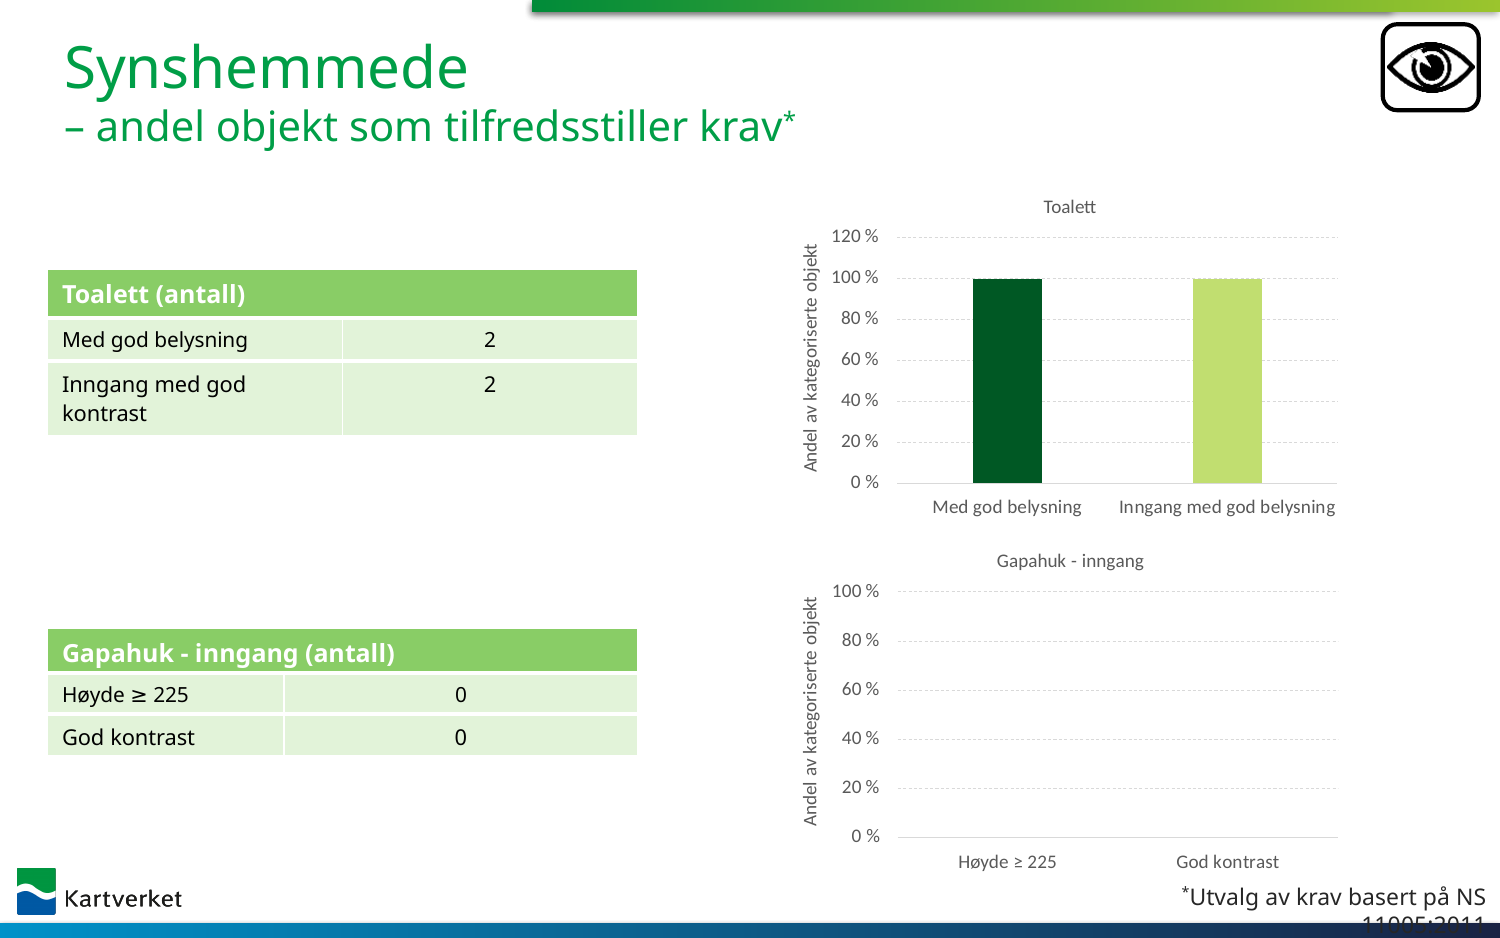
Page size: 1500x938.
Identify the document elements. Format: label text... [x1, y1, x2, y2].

table_cell 2 [343, 363, 637, 435]
table_cell 2 [343, 320, 637, 359]
picture [791, 187, 1348, 526]
table_cell God kontrast [48, 716, 283, 755]
table_header Toalett (antall) [48, 270, 637, 316]
table_cell 0 [285, 716, 637, 755]
table_header Gapahuk - inngang (antall) [48, 629, 637, 671]
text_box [1382, 24, 1480, 111]
table_cell Inngang med god kontrast [48, 363, 342, 435]
picture [791, 541, 1349, 880]
table_cell Med god belysning [48, 320, 342, 359]
text_box Synshemmede – andel objekt som tilfredsstiller krav* [49, 24, 1431, 158]
table_cell Høyde ≥ 225 [48, 675, 283, 712]
table_cell 0 [285, 675, 637, 712]
text_box *Utvalg av krav basert på NS 11005:2011 [1068, 873, 1500, 938]
